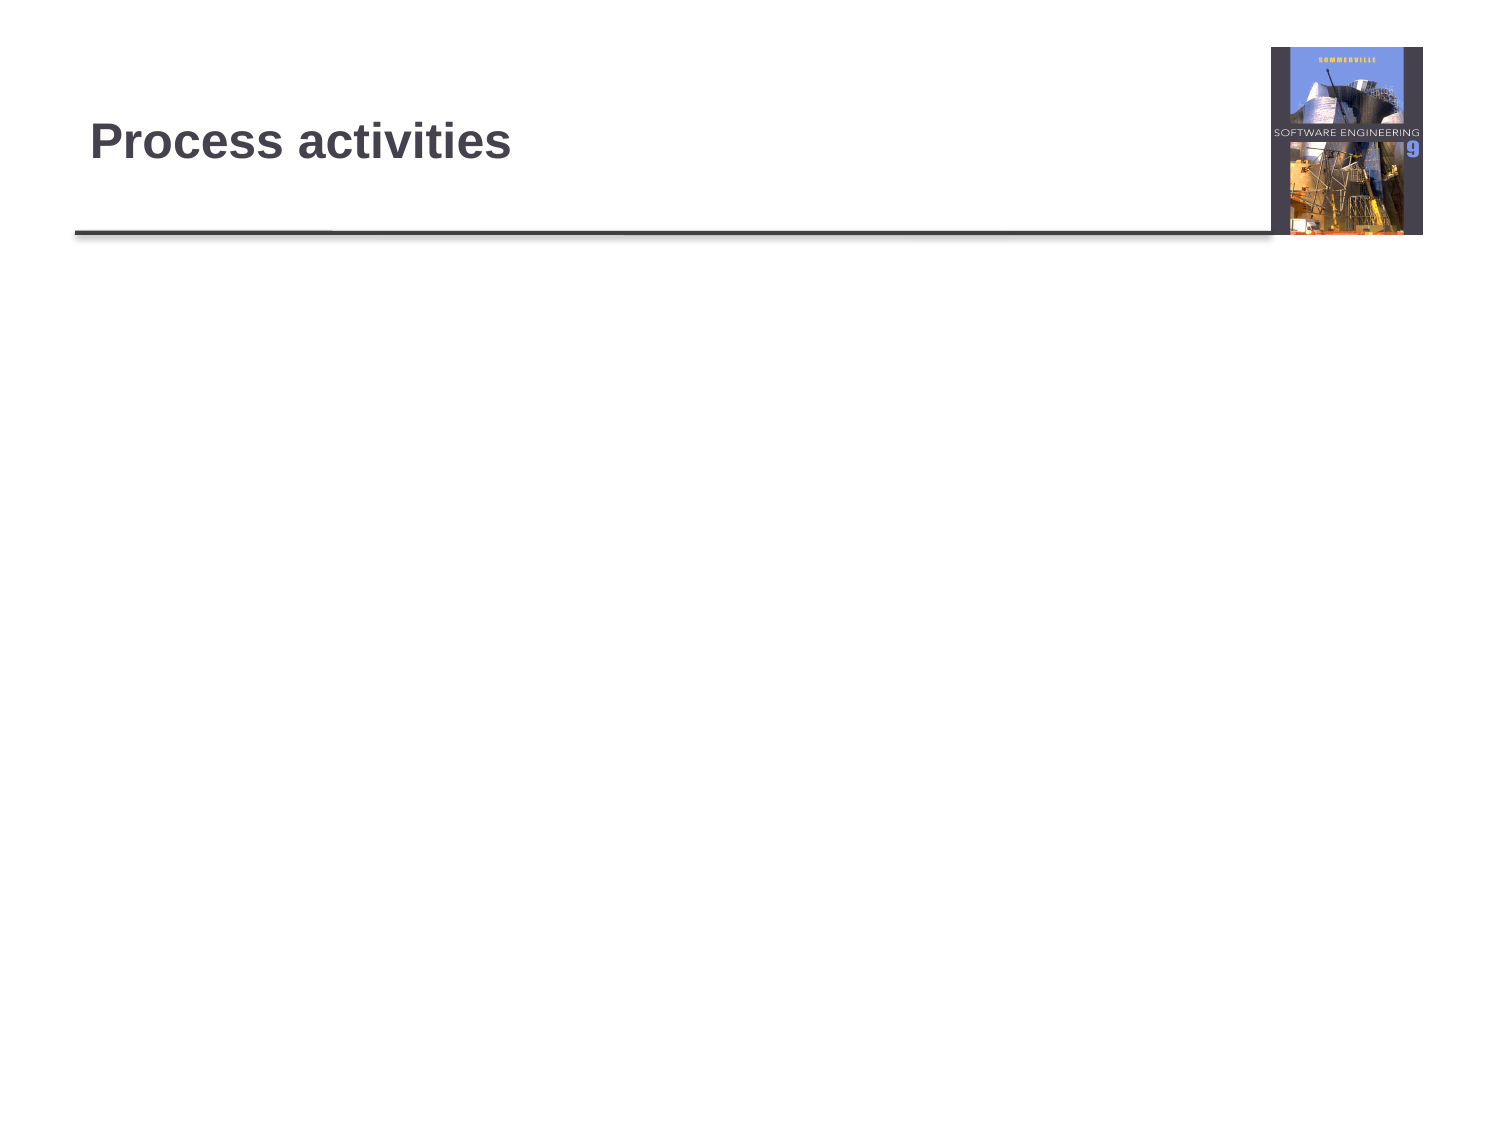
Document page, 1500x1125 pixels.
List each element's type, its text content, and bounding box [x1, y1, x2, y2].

picture [1272, 47, 1423, 235]
title Process activities [74, 44, 1272, 233]
